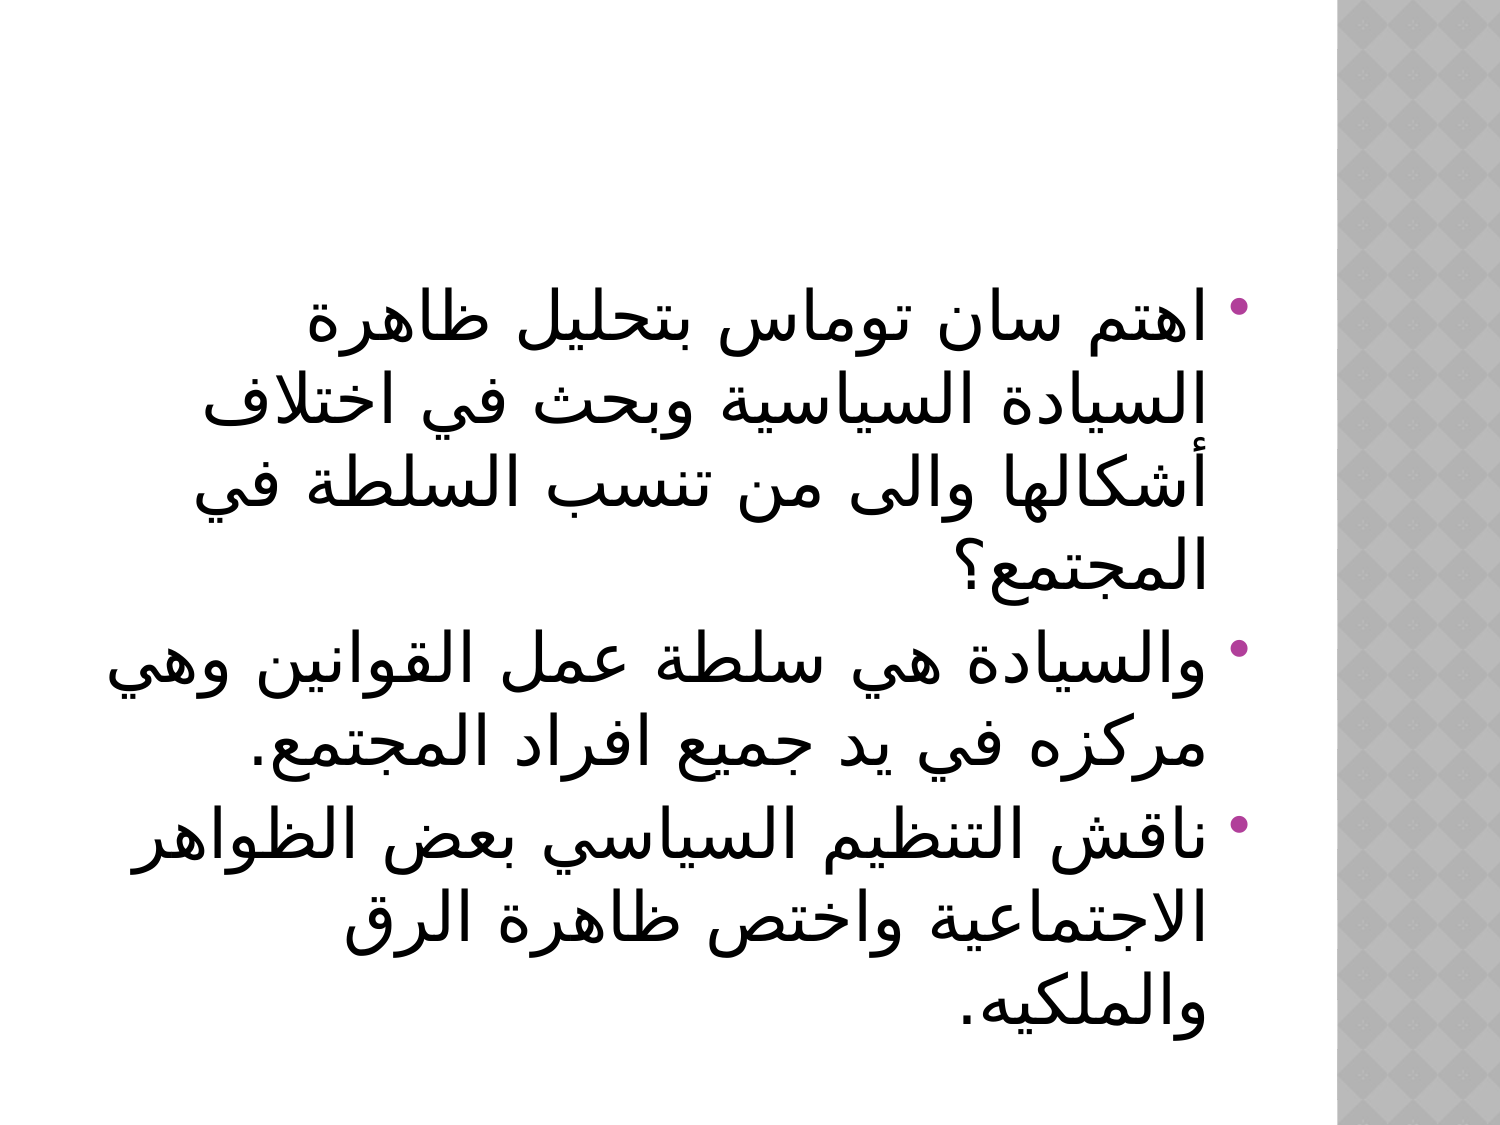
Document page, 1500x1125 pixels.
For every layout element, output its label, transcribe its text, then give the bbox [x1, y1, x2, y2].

list اهتم سان توماس بتحليل ظاهرة السيادة السياسية وبحث في اختلاف أشكالها والى من تنسب السلطة في المجتمع؟ والسيادة هي سلطة عمل القوانين وهي مركزه في يد جميع افراد المجتمع. ناقش التنظيم السياسي بعض الظواهر الاجتماعية واختص ظاهرة الرق والملكيه. [75, 264, 1263, 1059]
